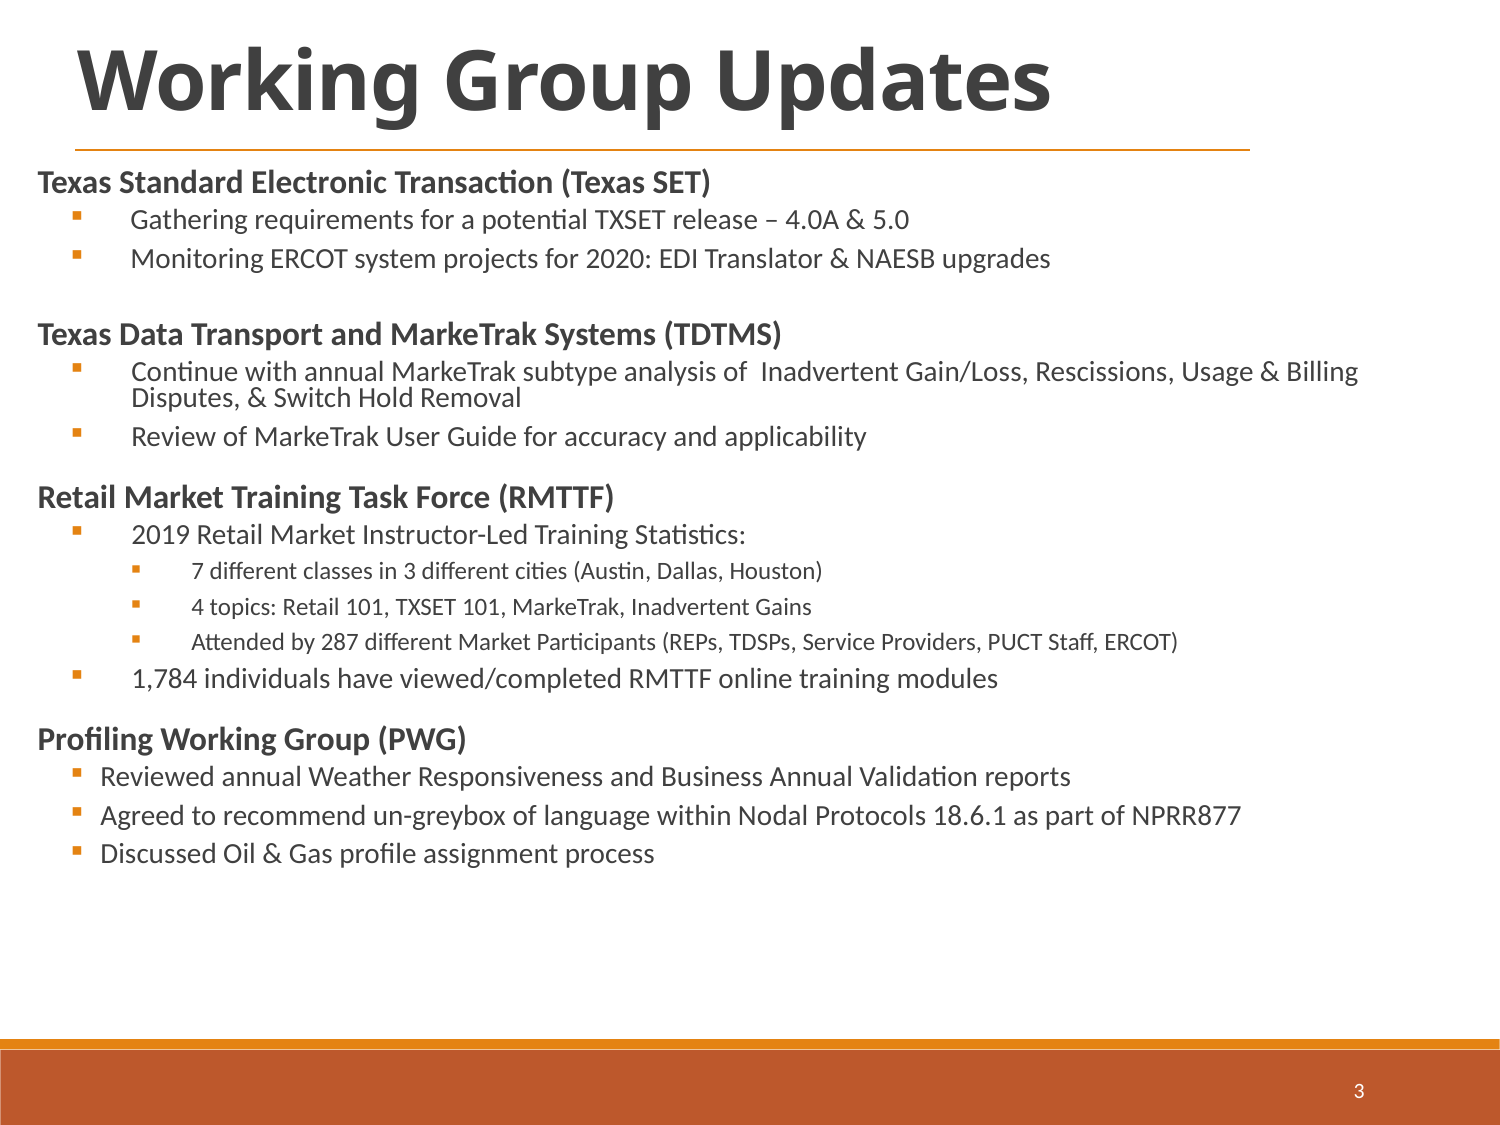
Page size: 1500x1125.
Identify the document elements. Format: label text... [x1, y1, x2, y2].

list Texas Standard Electronic Transaction (Texas SET) Gathering requirements for a potential TXSET release – 4.0A & 5.0 Monitoring ERCOT system projects for 2020: EDI Translator & NAESB upgrades Texas Data Transport and MarkeTrak Systems (TDTMS) Continue with annual MarkeTrak subtype analysis of Inadvertent Gain/Loss, Rescissions, Usage & Billing Disputes, & Switch Hold Removal Review of MarkeTrak User Guide for accuracy and applicability Retail Market Training Task Force (RMTTF) 2019 Retail Market Instructor-Led Training Statistics: 7 different classes in 3 different cities (Austin, Dallas, Houston) 4 topics: Retail 101, TXSET 101, MarkeTrak, Inadvertent Gains Attended by 287 different Market Participants (REPs, TDSPs, Service Providers, PUCT Staff, ERCOT) 1,784 individuals have viewed/completed RMTTF online training modules Profiling Working Group (PWG) Reviewed annual Weather Responsiveness and Business Annual Validation reports Agreed to recommend un-greybox of language within Nodal Protocols 18.6.1 as part of NPRR877 Discussed Oil & Gas profile assignment process [37, 162, 1463, 1007]
title Working Group Updates [62, 12, 1238, 138]
slide_number 3 [1218, 1059, 1380, 1120]
